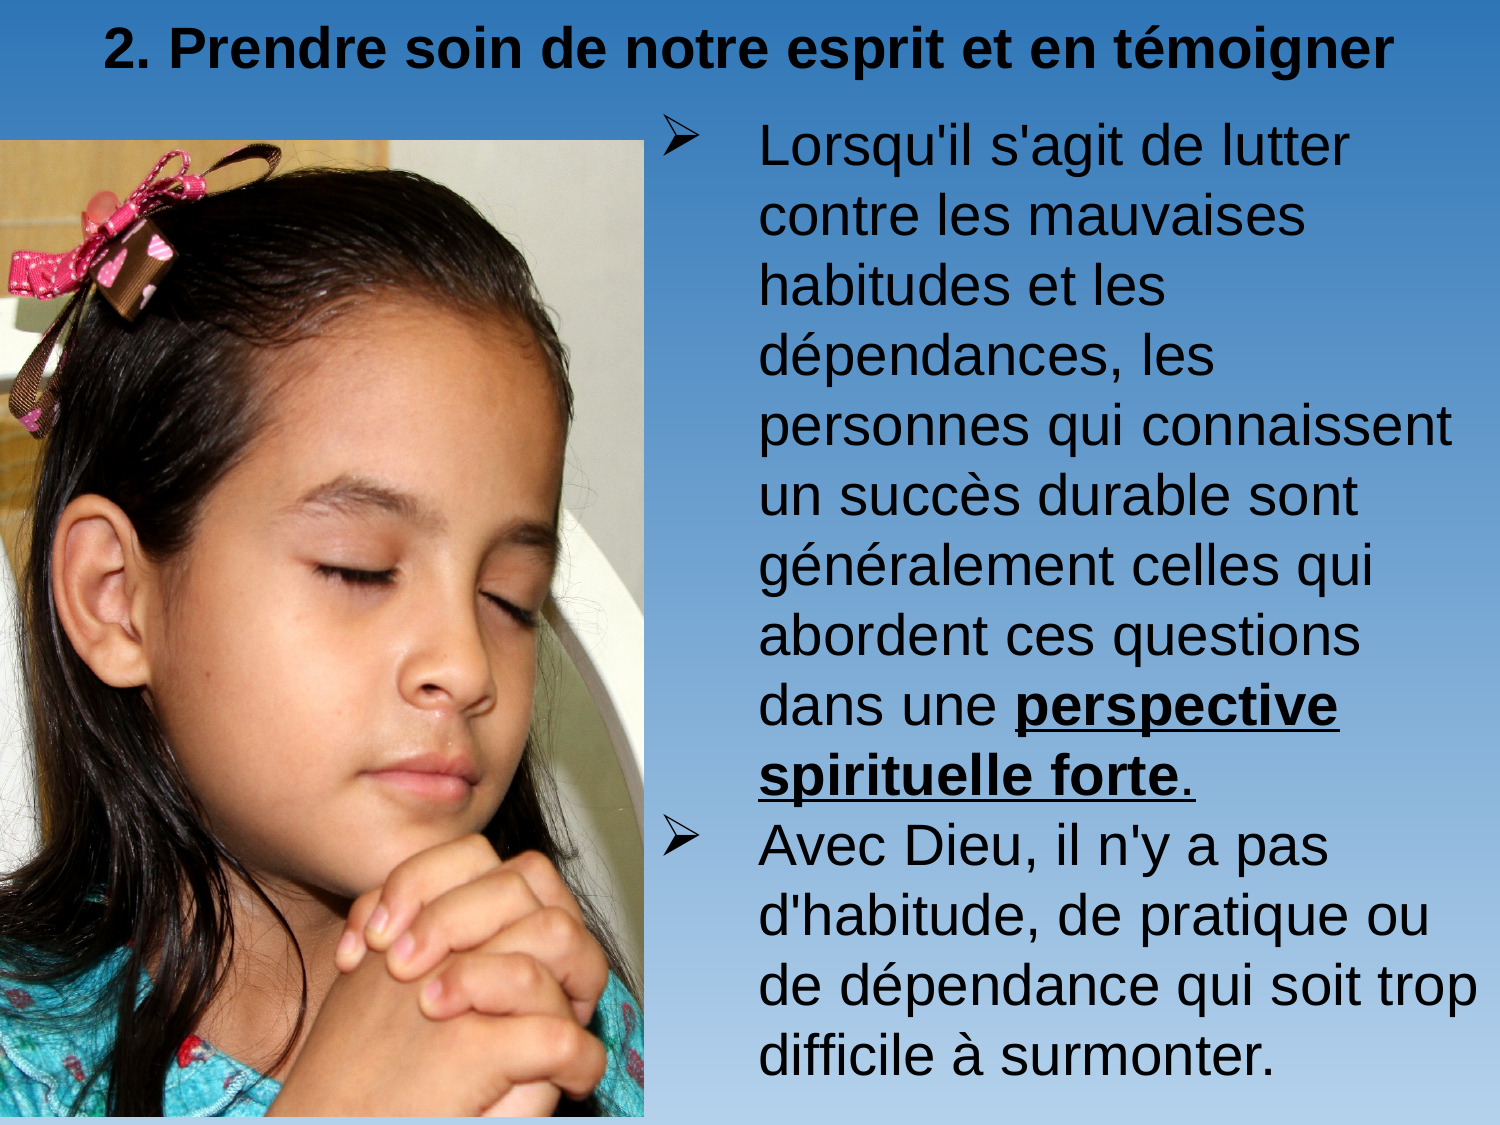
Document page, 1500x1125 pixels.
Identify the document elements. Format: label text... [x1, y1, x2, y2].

picture [0, 140, 644, 1117]
text_box 2. Prendre soin de notre esprit et en témoigner [0, 2, 1500, 88]
text_box Lorsqu'il s'agit de lutter contre les mauvaises habitudes et les dépendances, les personnes qui connaissent un succès durable sont généralement celles qui abordent ces questions dans une perspective spirituelle forte. Avec Dieu, il n'y a pas d'habitude, de pratique ou de dépendance qui soit trop difficile à surmonter. [643, 100, 1500, 1095]
